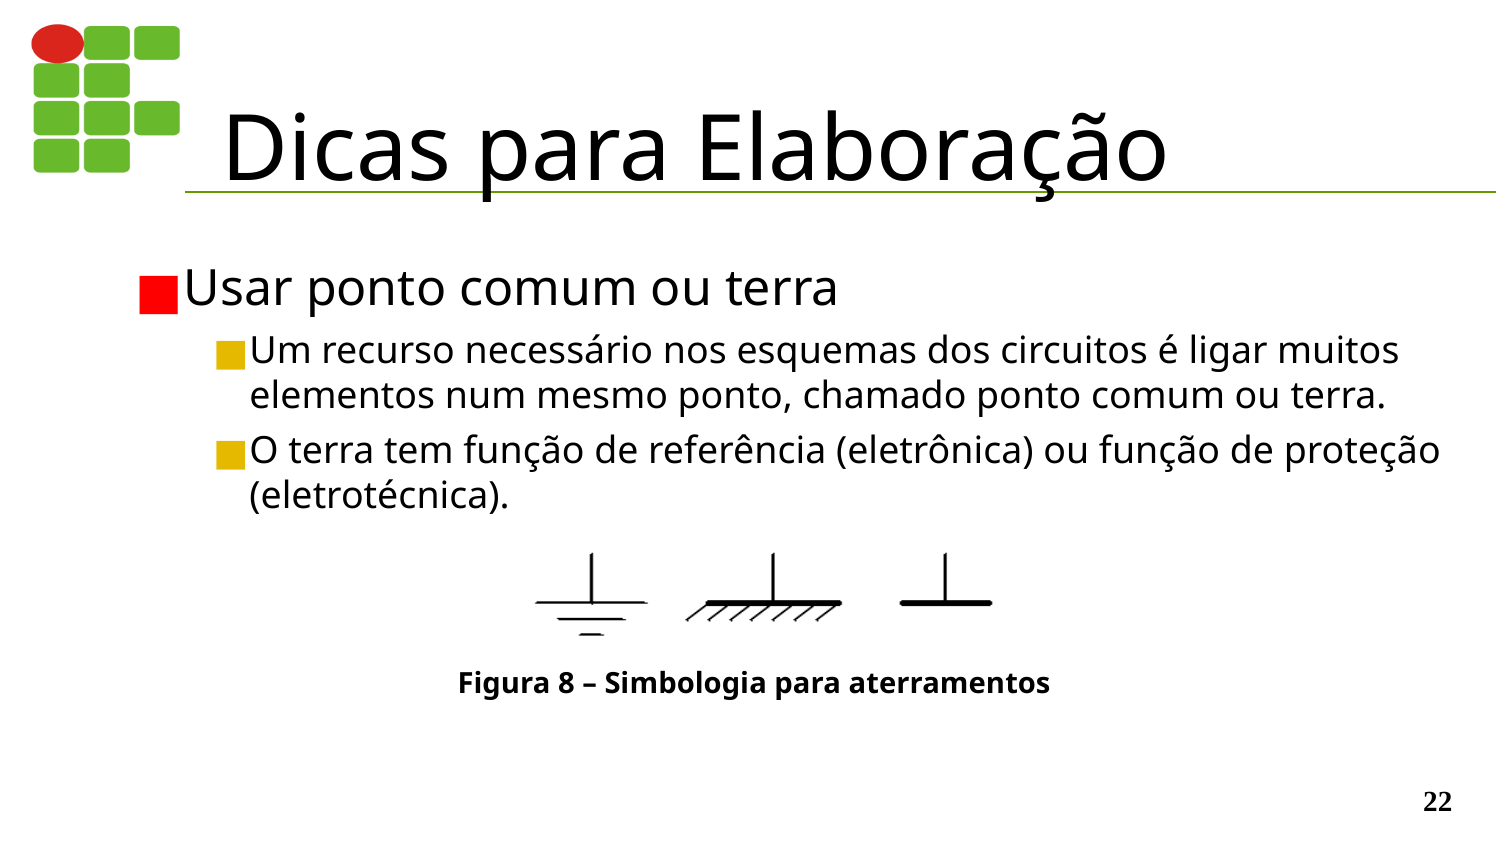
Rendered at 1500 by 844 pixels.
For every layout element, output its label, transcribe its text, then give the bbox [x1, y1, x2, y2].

picture [489, 547, 1030, 644]
picture [29, 23, 182, 174]
list Usar ponto comum ou terra Um recurso necessário nos esquemas dos circuitos é ligar muitos elementos num mesmo ponto, chamado ponto comum ou terra. O terra tem função de referência (eletrônica) ou função de proteção (eletrotécnica). Figura 8 – Simbologia para aterramentos [46, 248, 1469, 774]
text_box ‹#› [1155, 774, 1468, 825]
title Dicas para Elaboração [206, 26, 1468, 207]
